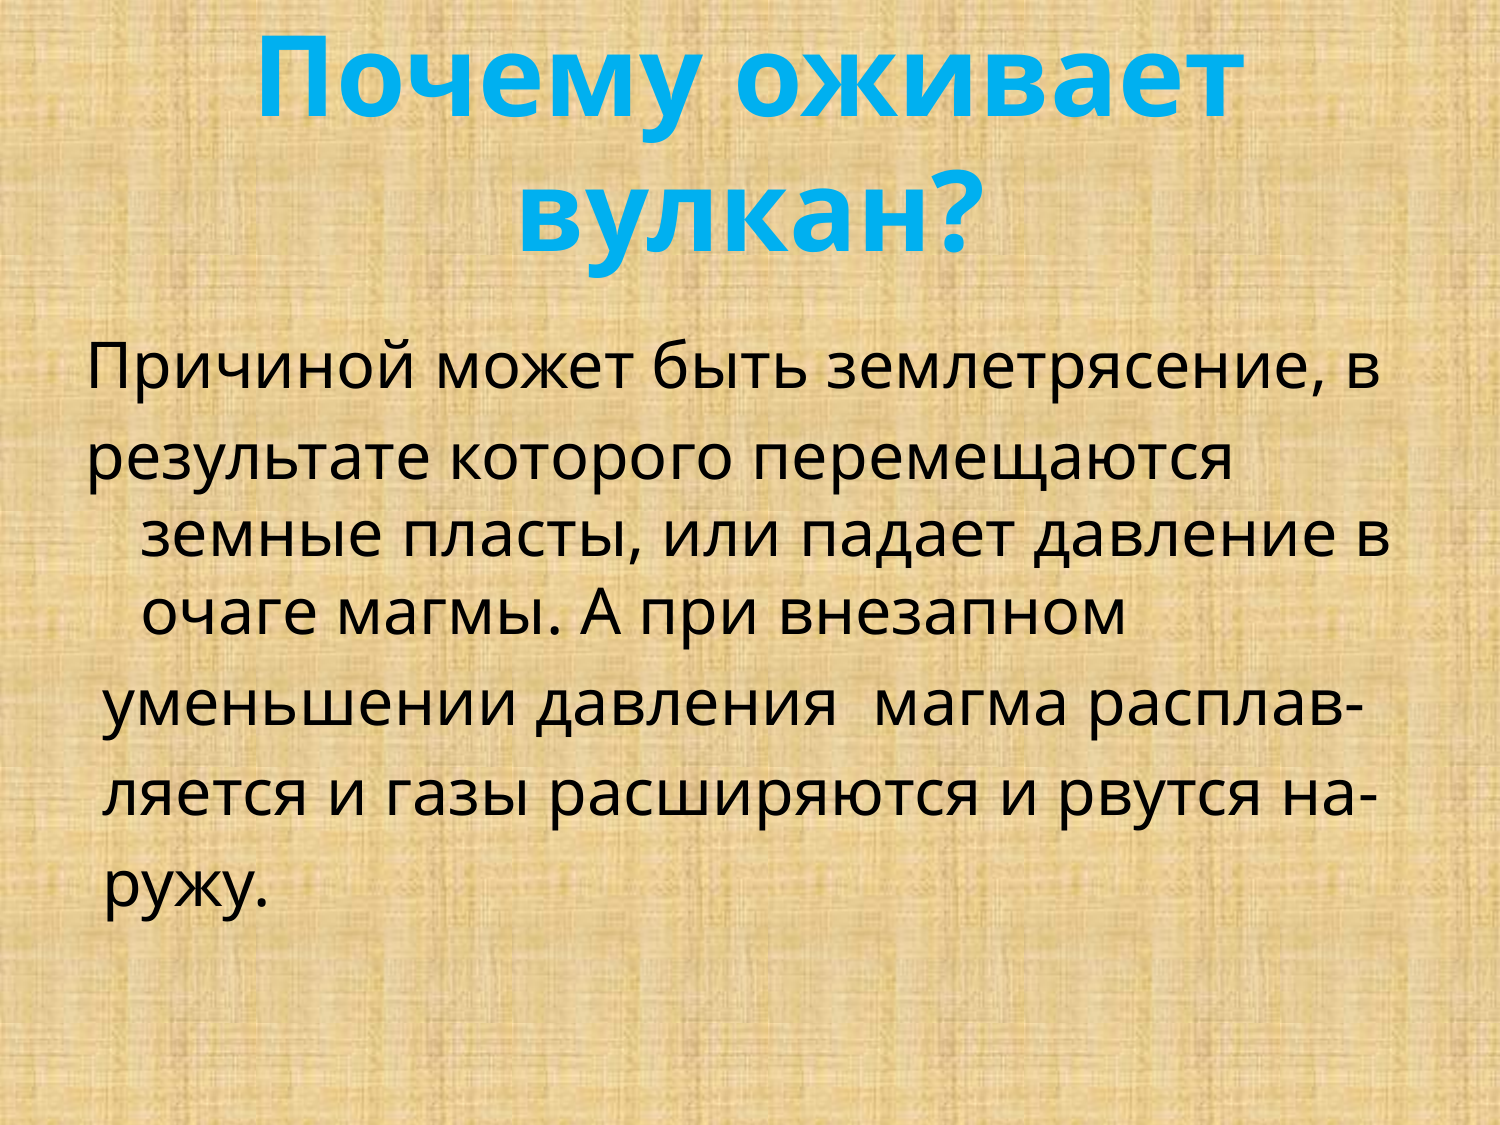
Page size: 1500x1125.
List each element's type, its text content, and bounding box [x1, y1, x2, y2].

list Причиной может быть землетрясение, в результате которого перемещаются земные пласты, или падает давление в очаге магмы. А при внезапном уменьшении давления магма расплав- ляется и газы расширяются и рвутся на- ружу. [70, 316, 1421, 1005]
title Почему оживает вулкан? [75, 45, 1425, 233]
picture [0, 0, 1500, 1125]
